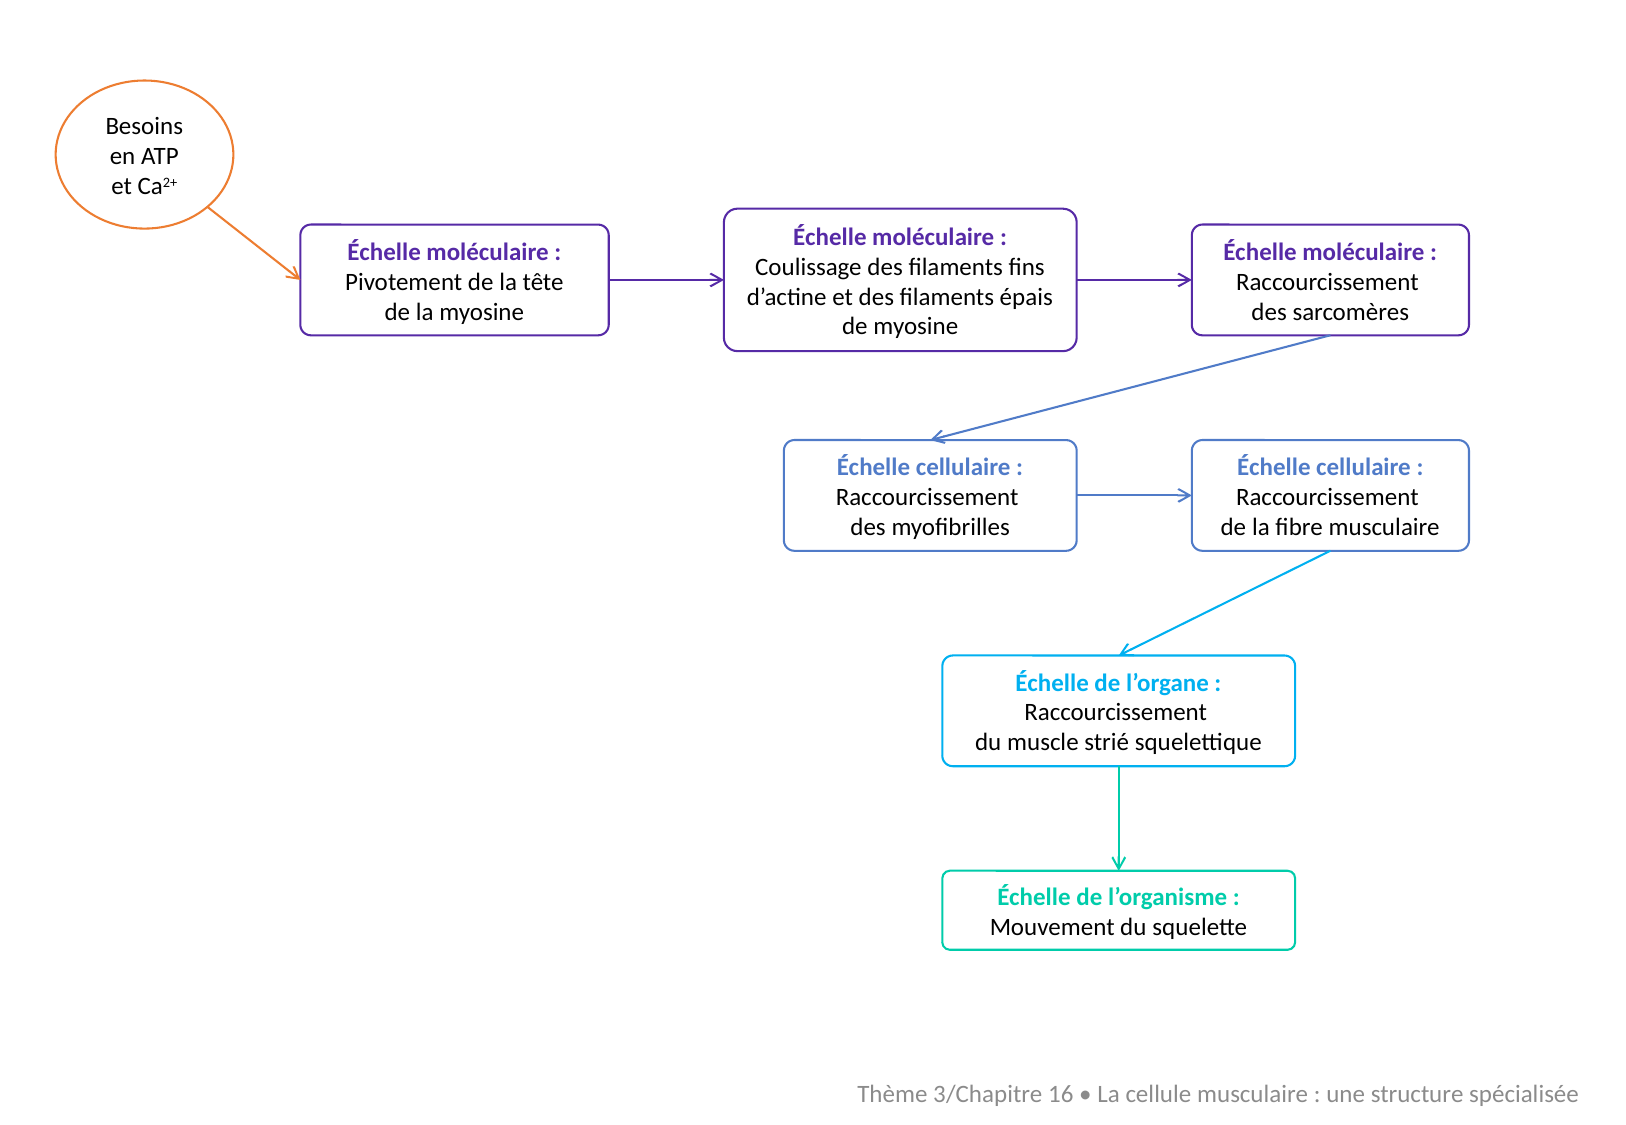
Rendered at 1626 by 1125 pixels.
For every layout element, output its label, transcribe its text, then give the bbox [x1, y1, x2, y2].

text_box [1118, 551, 1331, 655]
footer Thème 3/Chapitre 16 • La cellule musculaire : une structure spécialisée [0, 1071, 1625, 1125]
text_box Échelle de l’organe : Raccourcissement du muscle strié squelettique [942, 655, 1296, 767]
text_box Échelle moléculaire : Pivotement de la tête de la myosine [300, 224, 609, 336]
text_box Échelle cellulaire : Raccourcissement des myofibrilles [783, 440, 1077, 551]
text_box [930, 336, 1331, 440]
text_box Besoins en ATP et Ca2+ [55, 80, 234, 229]
text_box Échelle moléculaire : Coulissage des filaments fins d’actine et des filaments épais de myosine [723, 208, 1077, 352]
text_box Échelle cellulaire : Raccourcissement de la fibre musculaire [1191, 440, 1469, 551]
text_box Échelle de l’organisme : Mouvement du squelette [942, 870, 1296, 950]
text_box Échelle moléculaire : Raccourcissement des sarcomères [1191, 224, 1469, 336]
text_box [207, 207, 301, 280]
